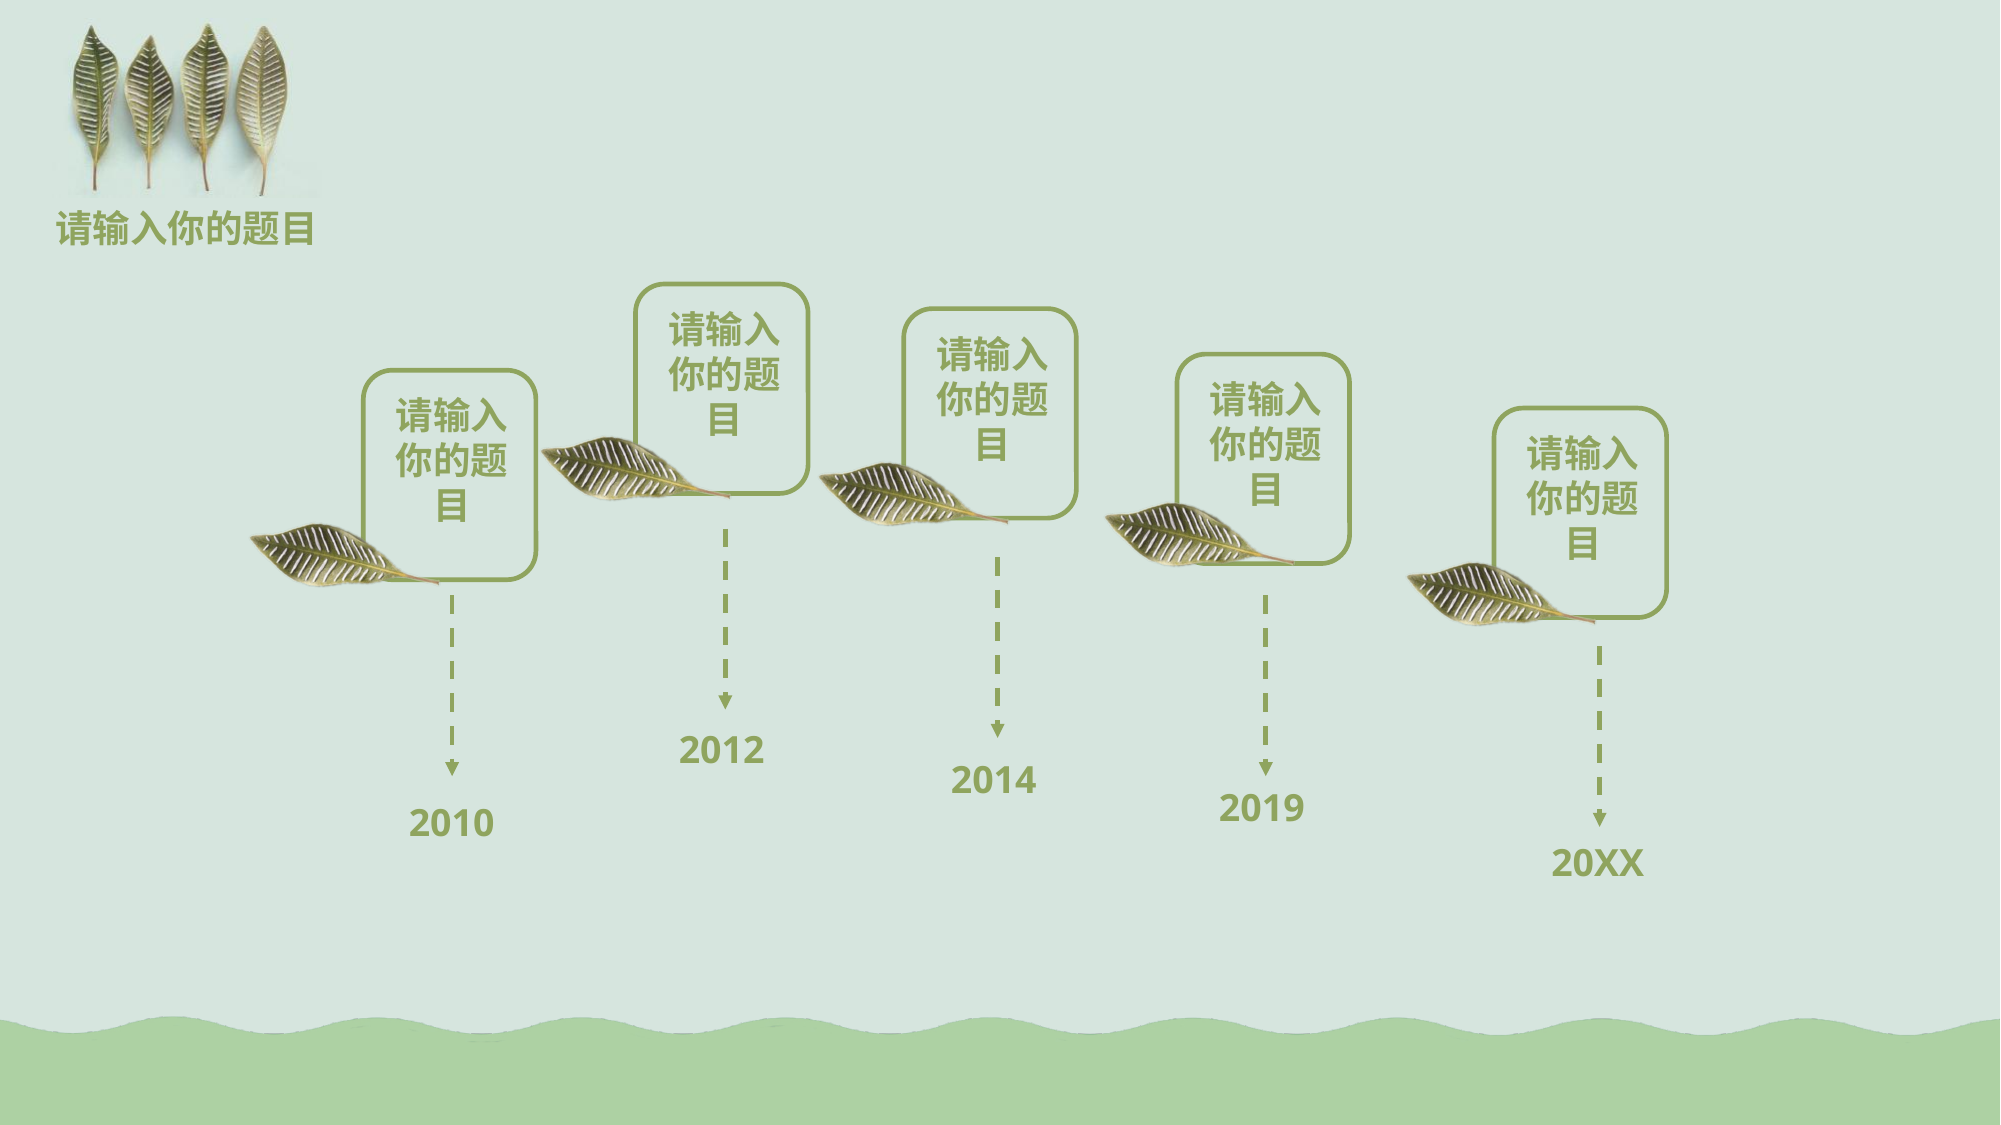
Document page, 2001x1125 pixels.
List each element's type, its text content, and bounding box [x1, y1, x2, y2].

text_box 请输入你的题目 [40, 198, 333, 258]
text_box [635, 283, 810, 494]
picture [1378, 487, 1602, 710]
picture [221, 448, 446, 671]
picture [1076, 427, 1300, 651]
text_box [1493, 408, 1668, 618]
picture [537, 361, 737, 585]
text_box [903, 308, 1078, 519]
text_box 2012 [664, 718, 780, 779]
picture [0, 1007, 2000, 1125]
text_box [363, 370, 537, 580]
text_box 20XX [1536, 831, 1659, 891]
picture [51, 18, 322, 198]
picture [790, 387, 1015, 610]
text_box 2014 [936, 748, 1052, 809]
text_box 2010 [393, 791, 510, 852]
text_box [1176, 354, 1351, 564]
text_box 2019 [1204, 776, 1320, 836]
